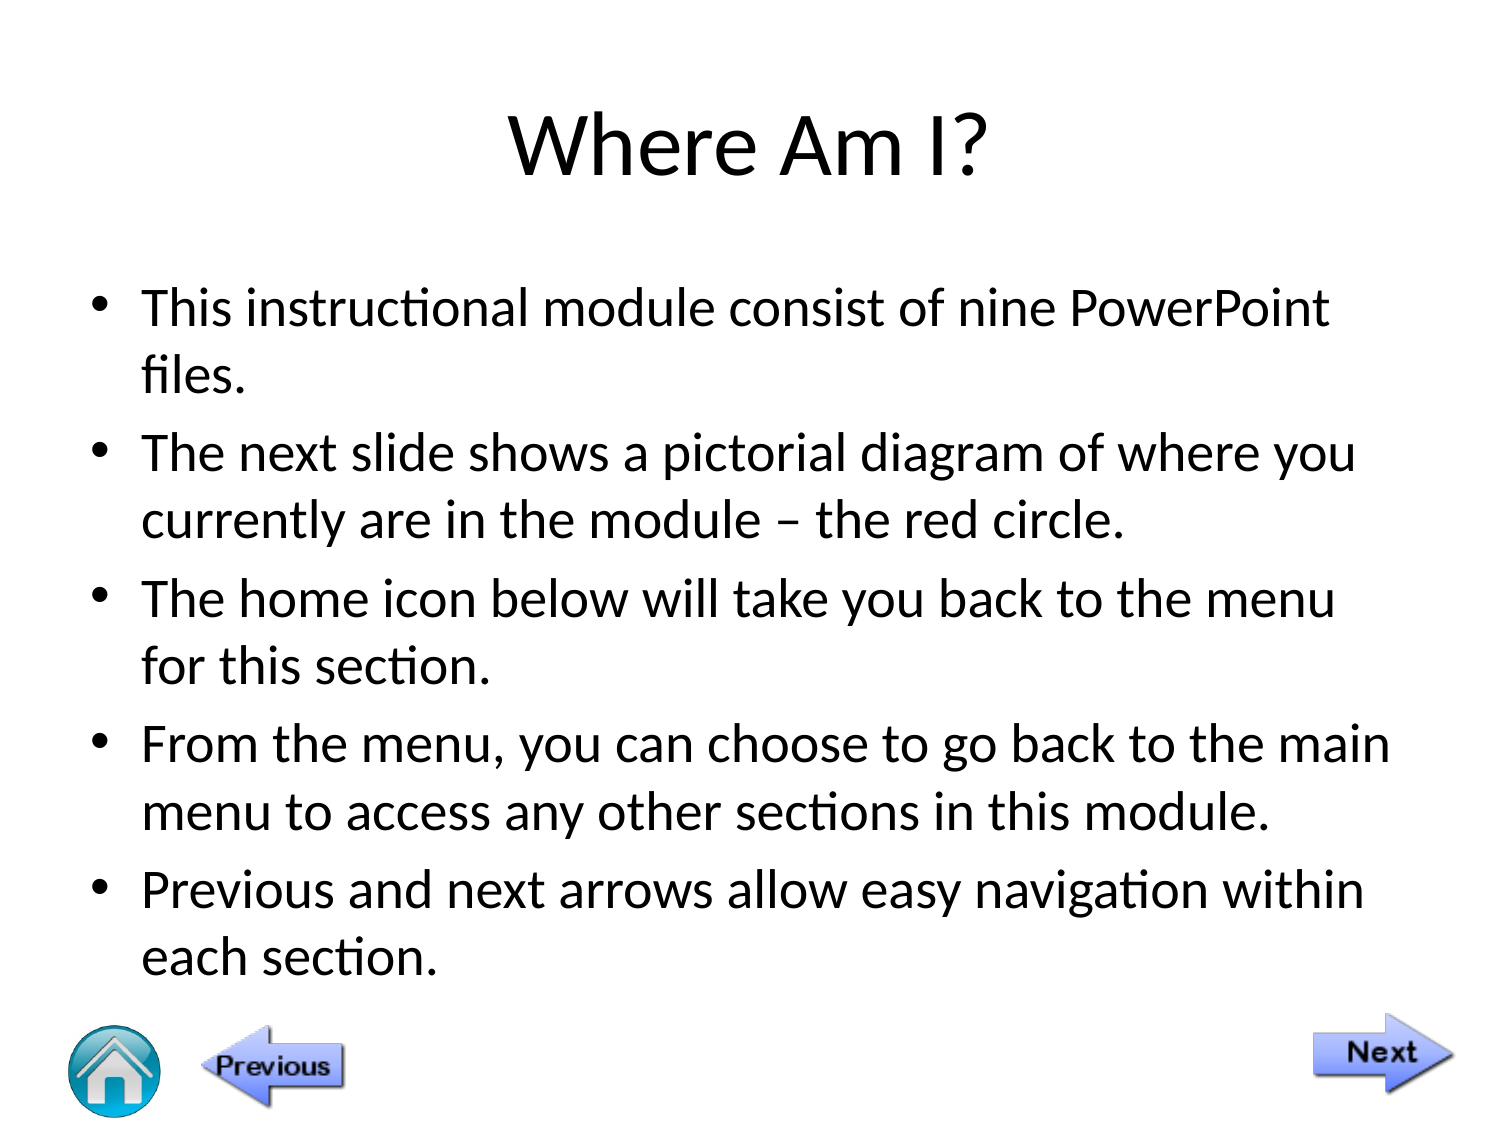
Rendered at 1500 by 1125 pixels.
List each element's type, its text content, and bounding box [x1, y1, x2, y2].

picture [62, 1018, 166, 1122]
picture [200, 1024, 350, 1114]
title Where Am I? [75, 45, 1425, 233]
list This instructional module consist of nine PowerPoint files. The next slide shows a pictorial diagram of where you currently are in the module – the red circle. The home icon below will take you back to the menu for this section. From the menu, you can choose to go back to the main menu to access any other sections in this module. Previous and next arrows allow easy navigation within each section. [75, 262, 1425, 1005]
picture [1312, 1012, 1460, 1100]
